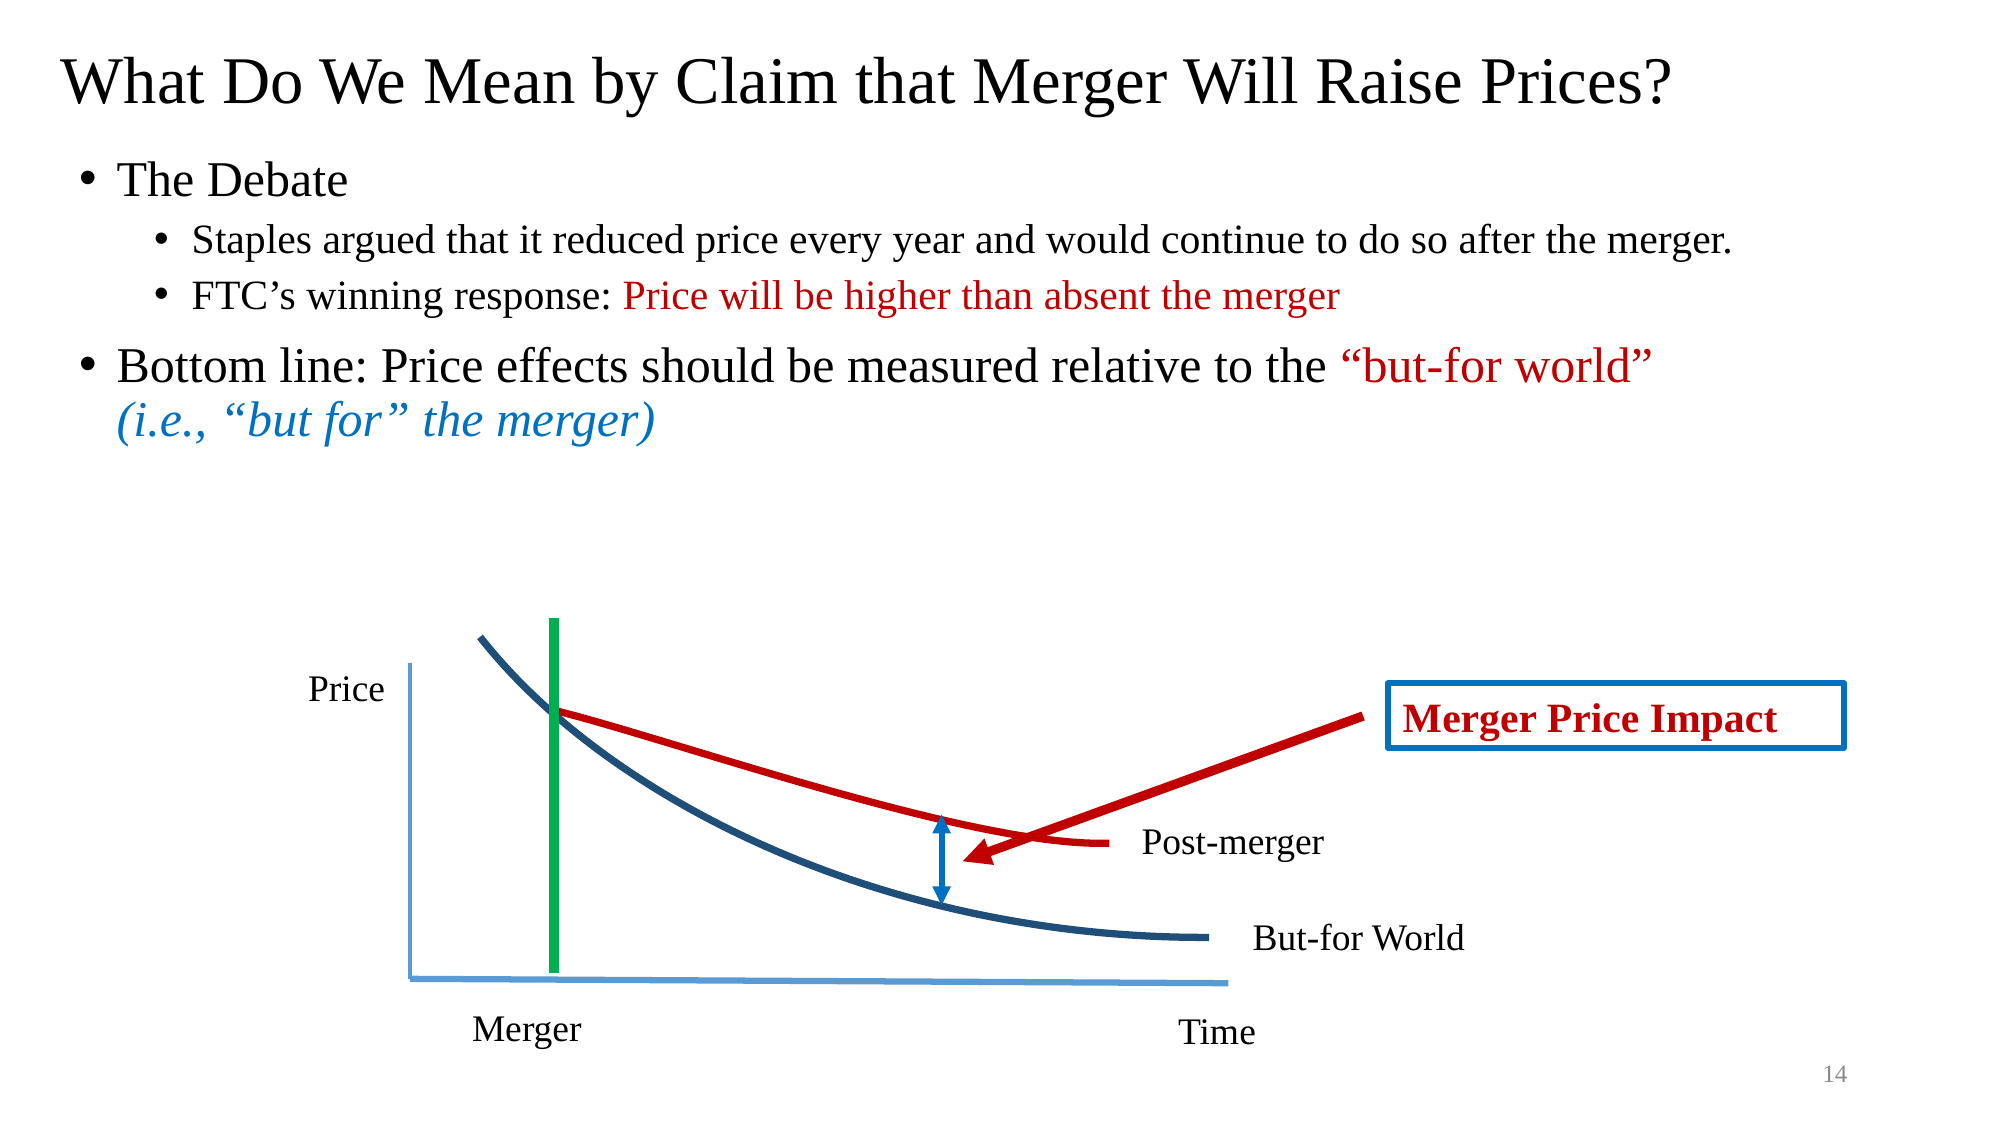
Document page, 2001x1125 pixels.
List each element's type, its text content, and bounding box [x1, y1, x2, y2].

text_box Merger Price Impact [1387, 683, 1844, 748]
slide_number 14 [1412, 1042, 1863, 1103]
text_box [962, 715, 1364, 862]
text_box Price [293, 656, 424, 717]
text_box Merger [457, 996, 627, 1057]
text_box [479, 619, 549, 711]
text_box Time [1163, 1000, 1294, 1060]
list The Debate Staples argued that it reduced price every year and would continue to do so after the merger. FTC’s winning response: Price will be higher than absent the merger Bottom line: Price effects should be measured relative to the “but-for world” (i.e., “but for” the merger) [64, 146, 1790, 950]
text_box [678, 257, 941, 586]
text_box [568, 731, 584, 741]
text_box [554, 449, 1220, 938]
text_box But-for World [1237, 905, 1505, 965]
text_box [409, 978, 1229, 984]
text_box Post-merger [1219, 809, 1379, 870]
title What Do We Mean by Claim that Merger Will Raise Prices? [45, 0, 1771, 191]
